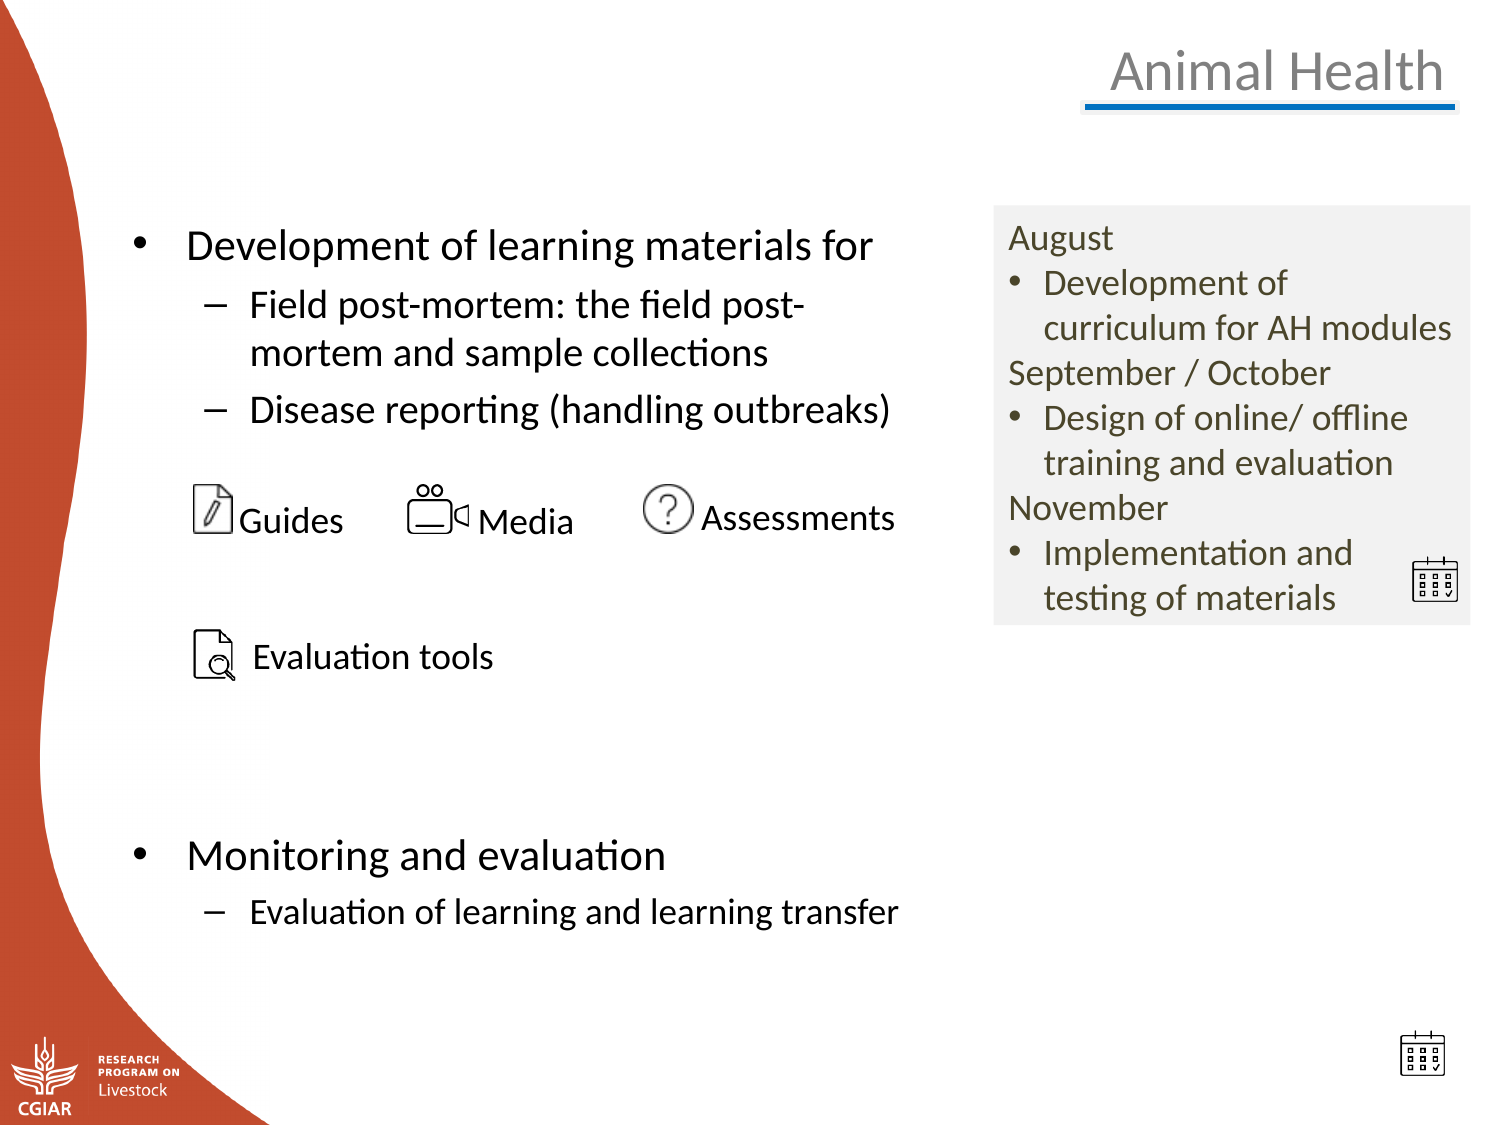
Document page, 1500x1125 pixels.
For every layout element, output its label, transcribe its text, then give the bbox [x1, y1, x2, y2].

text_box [193, 483, 912, 551]
text_box Development of learning materials for Field post-mortem: the field post-mortem and sample collections Disease reporting (handling outbreaks) Monitoring and evaluation Evaluation of learning and learning transfer [117, 208, 950, 950]
picture [1412, 556, 1458, 602]
picture [1399, 1029, 1446, 1076]
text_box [193, 624, 511, 686]
text_box Animal Health [1095, 24, 1471, 125]
picture [0, 0, 270, 1125]
text_box [1080, 100, 1460, 115]
text_box August Development of curriculum for AH modules September / October Design of online/ offline training and evaluation November Implementation and testing of materials [993, 205, 1471, 626]
